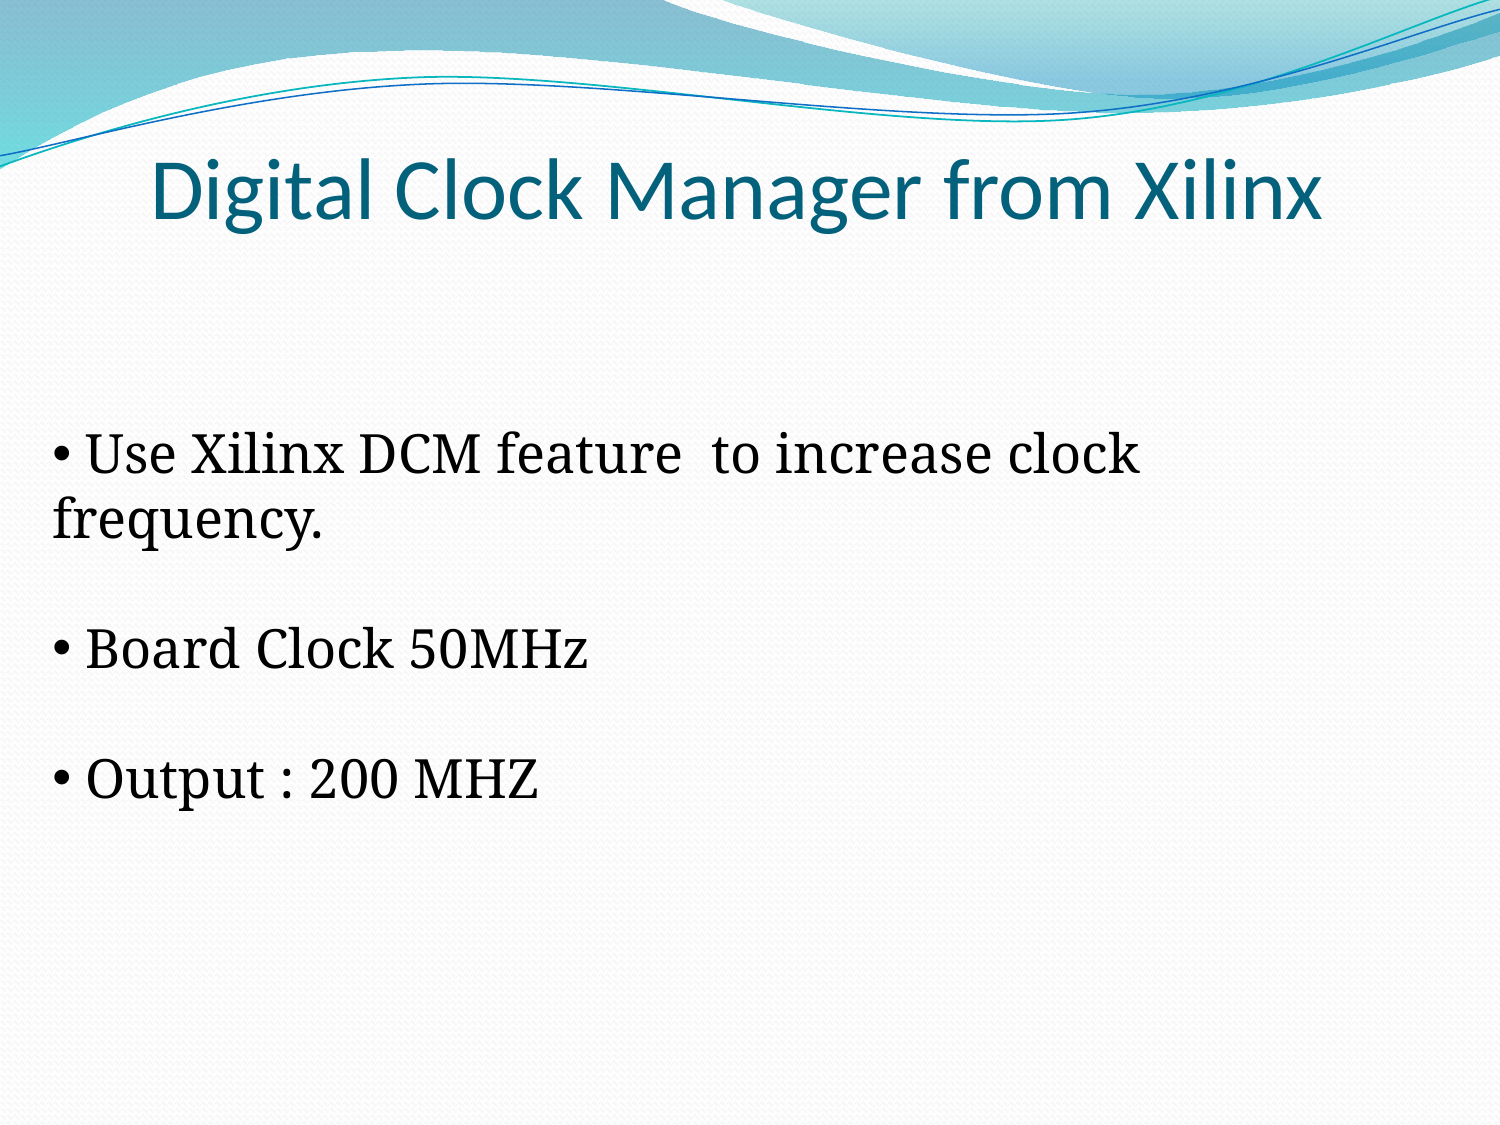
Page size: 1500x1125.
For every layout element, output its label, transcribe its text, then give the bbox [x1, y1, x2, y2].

text_box Use Xilinx DCM feature to increase clock frequency. Board Clock 50MHz Output : 200 MHZ [37, 412, 1200, 817]
title Digital Clock Manager from Xilinx [150, 50, 1500, 238]
